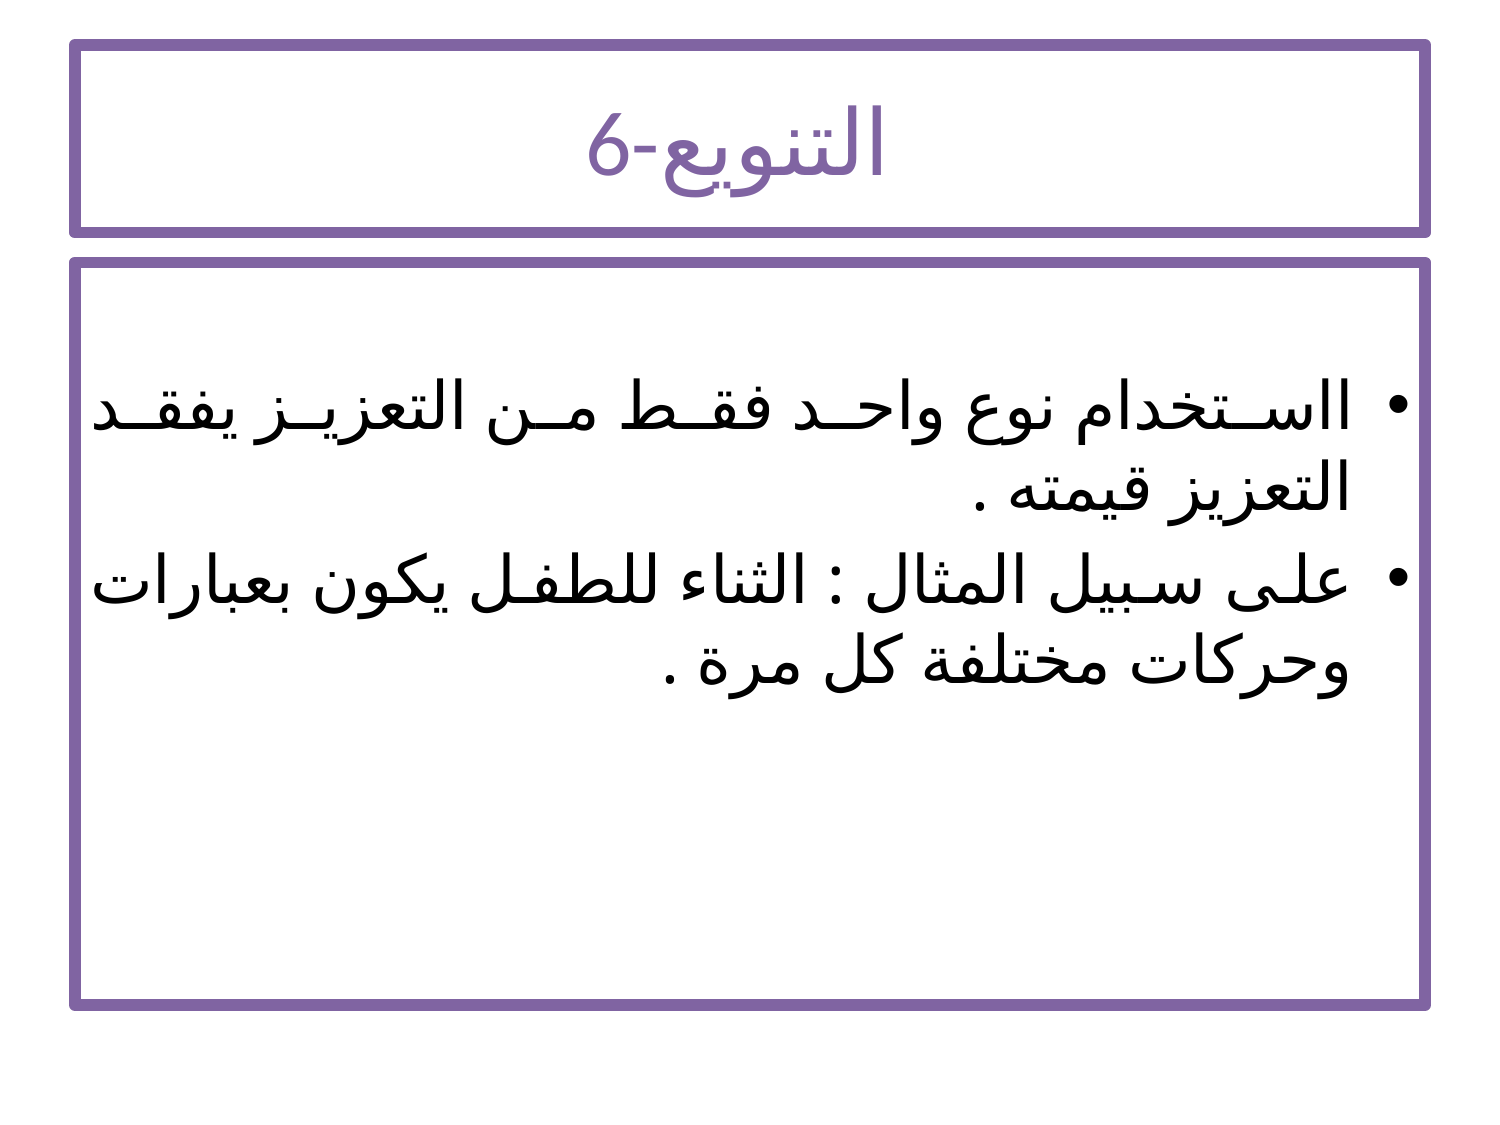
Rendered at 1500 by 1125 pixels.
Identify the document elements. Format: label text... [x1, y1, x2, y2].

title 6-التنويع [75, 45, 1425, 233]
list ااستخدام نوع واحد فقط من التعزيز يفقد التعزيز قيمته . على سبيل المثال : الثناء للطفل يكون بعبارات وحركات مختلفة كل مرة . [75, 262, 1425, 1005]
